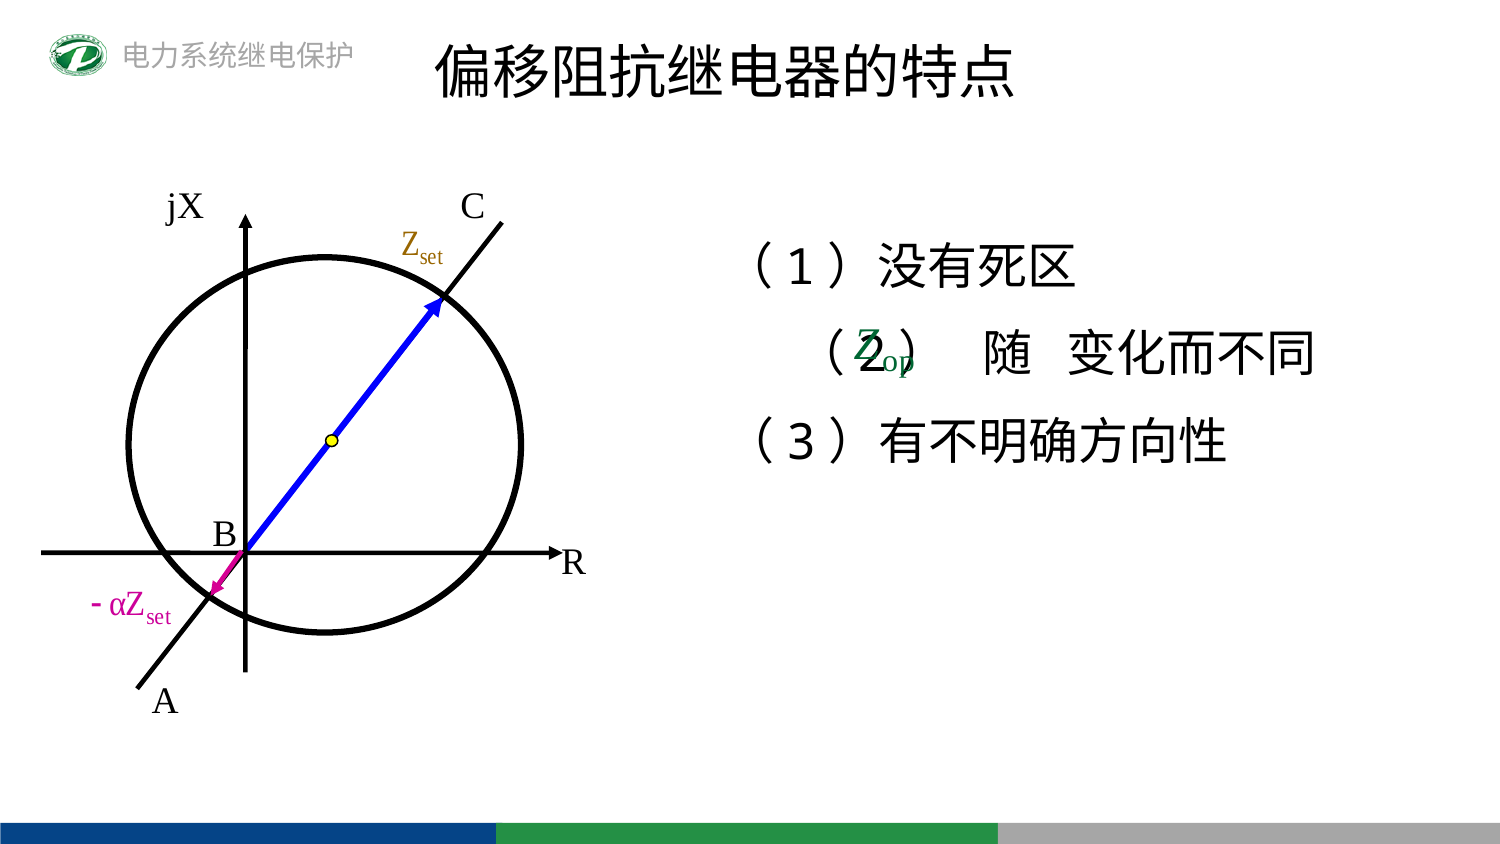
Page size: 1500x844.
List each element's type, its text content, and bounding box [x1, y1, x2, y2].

text_box [996, 821, 1500, 844]
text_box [844, 314, 923, 389]
text_box 偏移阻抗继电器的特点 [419, 27, 1170, 113]
text_box [494, 821, 996, 844]
text_box （1）没有死区 [709, 226, 1093, 302]
picture [41, 19, 118, 91]
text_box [41, 173, 593, 730]
text_box （3）有不明确方向性 [709, 401, 1244, 477]
text_box [0, 821, 494, 844]
text_box 电力系统继电保护 [122, 29, 370, 80]
